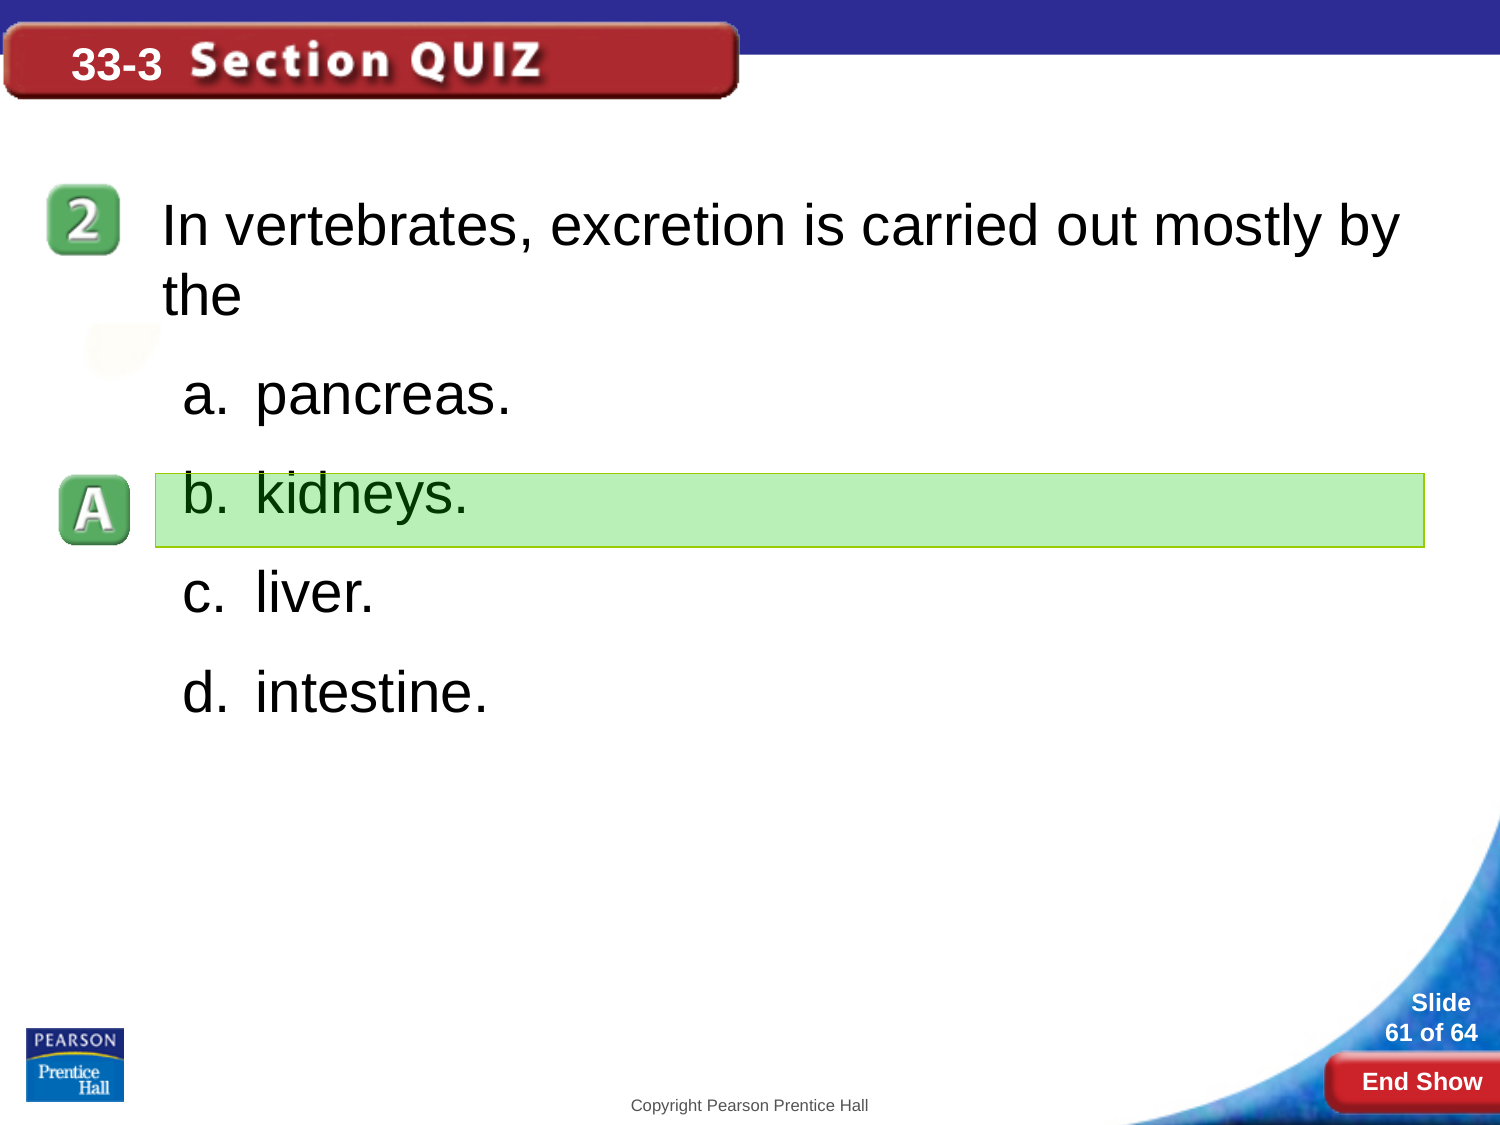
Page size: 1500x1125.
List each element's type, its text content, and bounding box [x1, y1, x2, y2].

footer Copyright Pearson Prentice Hall [512, 1087, 988, 1113]
list In vertebrates, excretion is carried out mostly by the pancreas. kidneys. liver. intestine. [44, 179, 1440, 888]
title 33-3 [2, 26, 179, 98]
picture [0, 0, 1500, 1125]
picture [49, 467, 146, 554]
picture [38, 178, 136, 264]
text_box [155, 473, 1424, 548]
